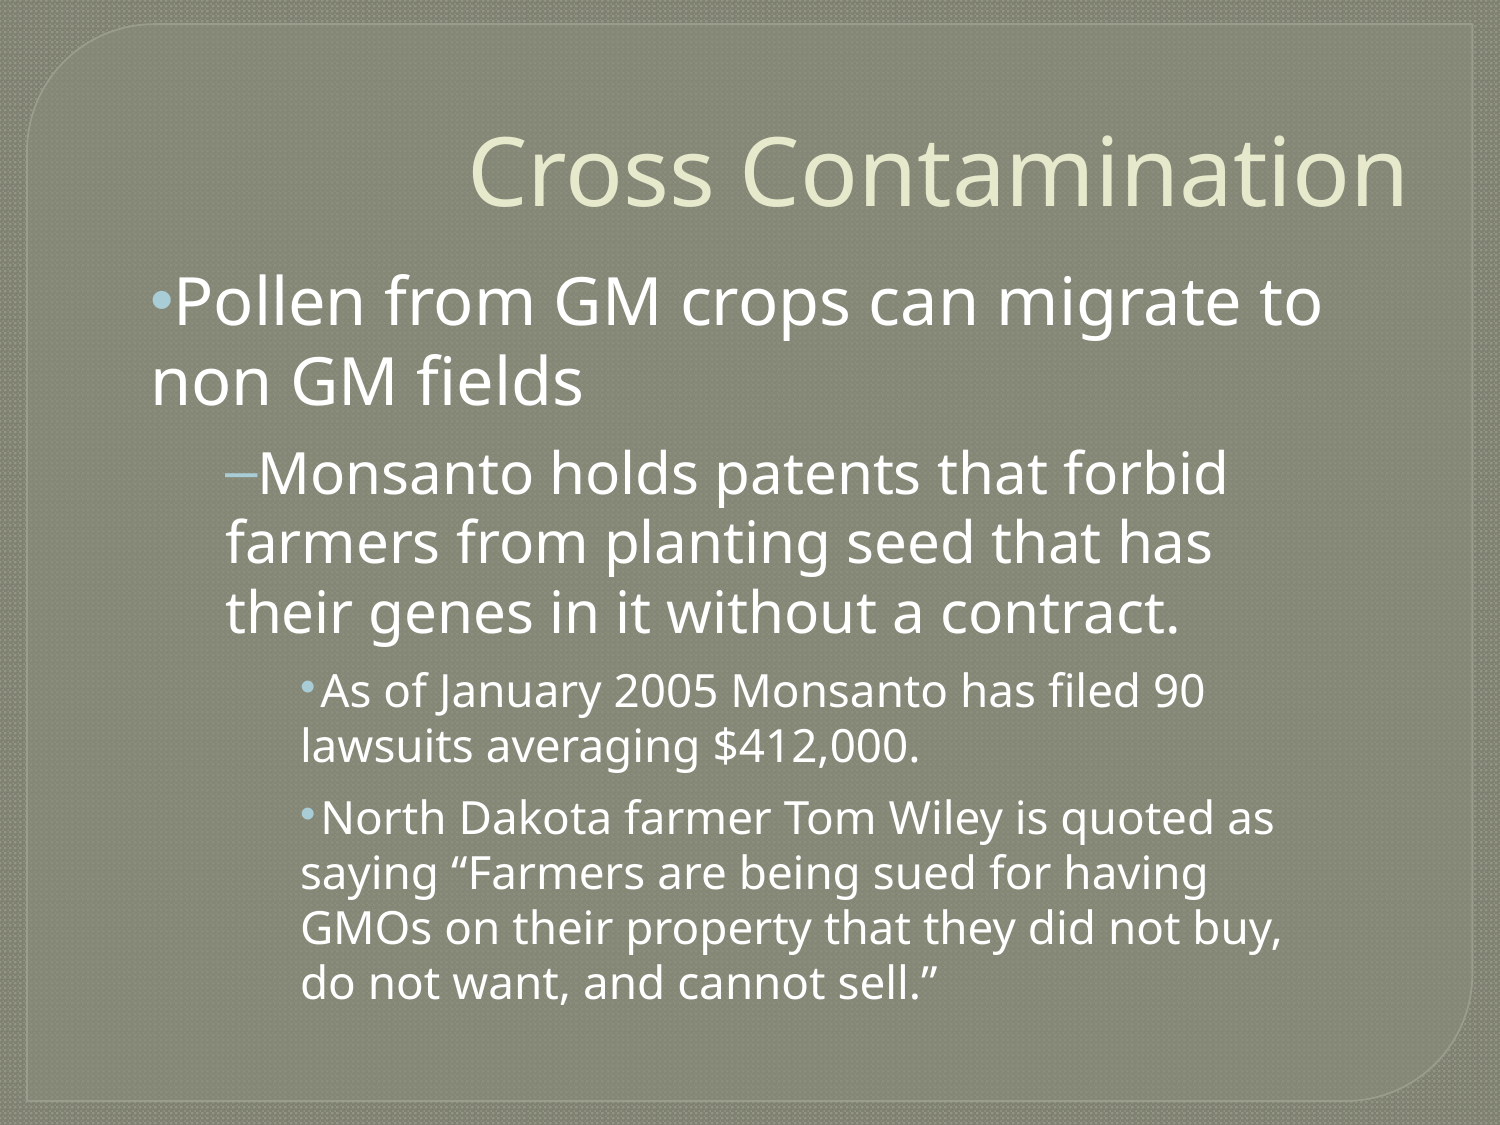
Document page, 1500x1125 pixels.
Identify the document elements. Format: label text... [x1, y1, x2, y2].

title Cross Contamination [75, 44, 1425, 233]
subtitle Pollen from GM crops can migrate to non GM fields Monsanto holds patents that forbid farmers from planting seed that has their genes in it without a contract. As of January 2005 Monsanto has filed 90 lawsuits averaging $412,000. North Dakota farmer Tom Wiley is quoted as saying “Farmers are being sued for having GMOs on their property that they did not buy, do not want, and cannot sell.” [0, 258, 1350, 1009]
